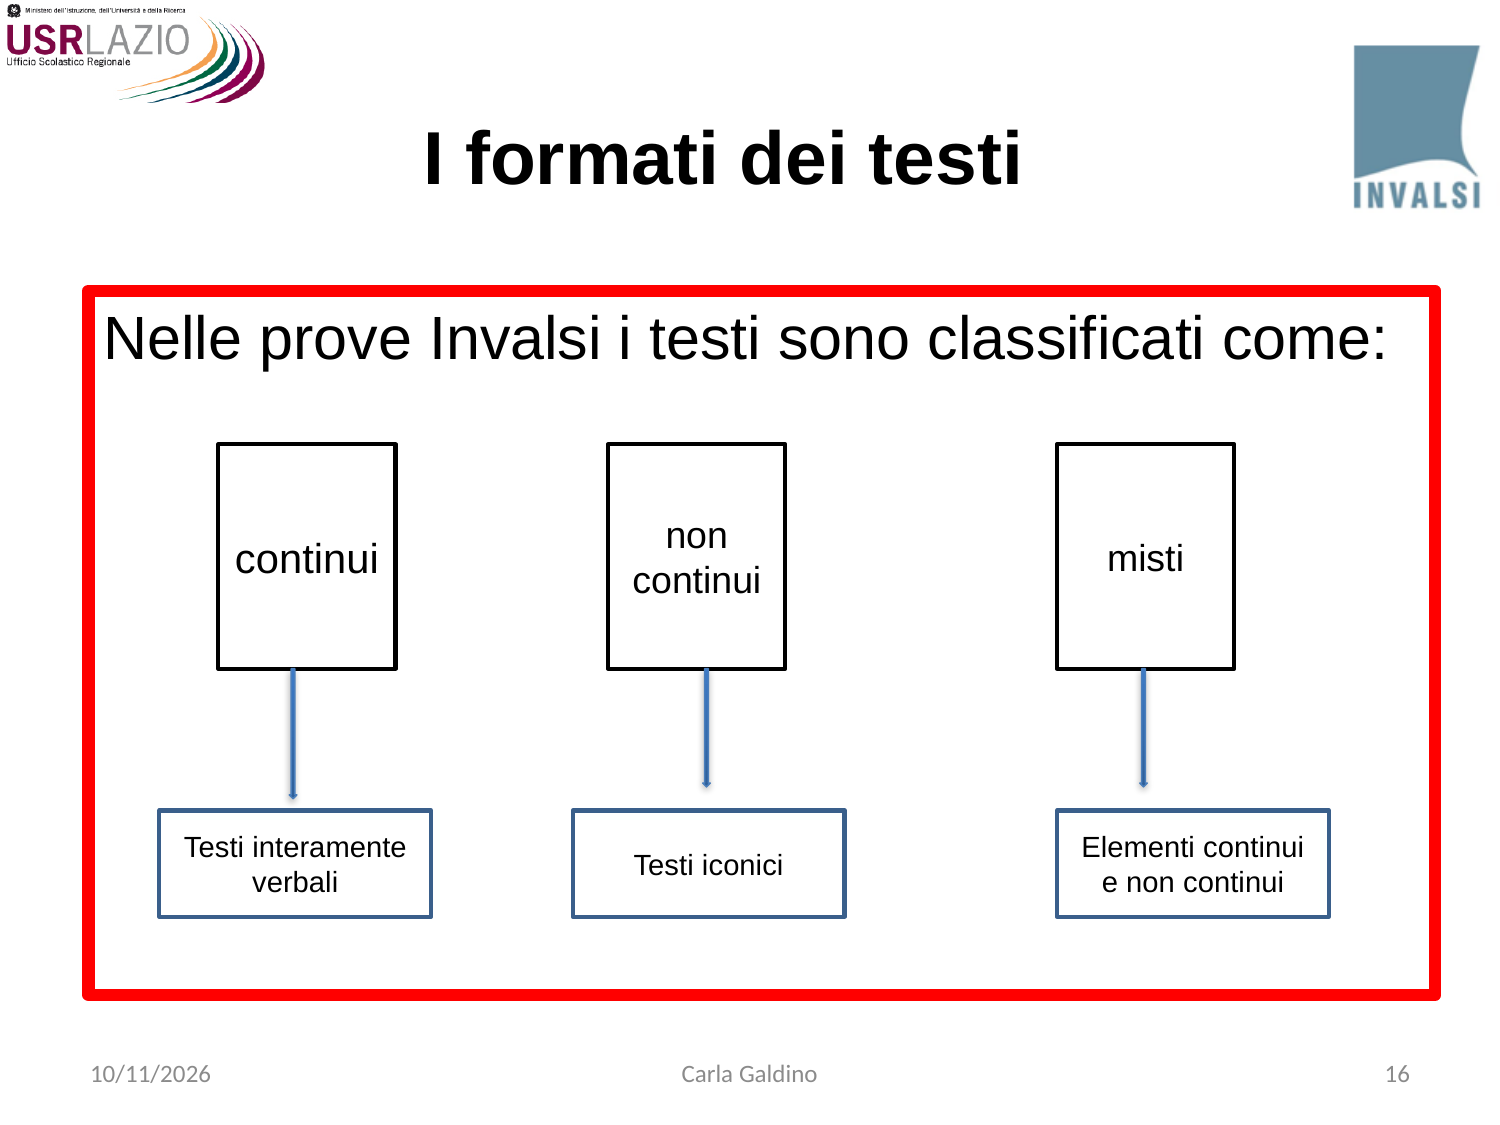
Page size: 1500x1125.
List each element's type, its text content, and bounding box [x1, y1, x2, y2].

text_box Elementi continui e non continui [1055, 808, 1331, 919]
title I formati dei testi [147, 42, 1300, 266]
slide_number 16 [1074, 1042, 1425, 1103]
text_box [702, 667, 711, 788]
footer Carla Galdino [512, 1042, 988, 1103]
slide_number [75, 1042, 425, 1103]
text_box continui [216, 442, 398, 671]
text_box [1139, 667, 1149, 788]
text_box Testi interamente verbali [157, 808, 433, 919]
text_box misti [1055, 442, 1236, 671]
picture [0, 0, 267, 104]
picture [1345, 30, 1500, 224]
text_box [288, 667, 298, 800]
text_box non continui [606, 442, 787, 671]
text_box Testi iconici [571, 808, 847, 919]
list Nelle prove Invalsi i testi sono classificati come: [88, 290, 1436, 995]
